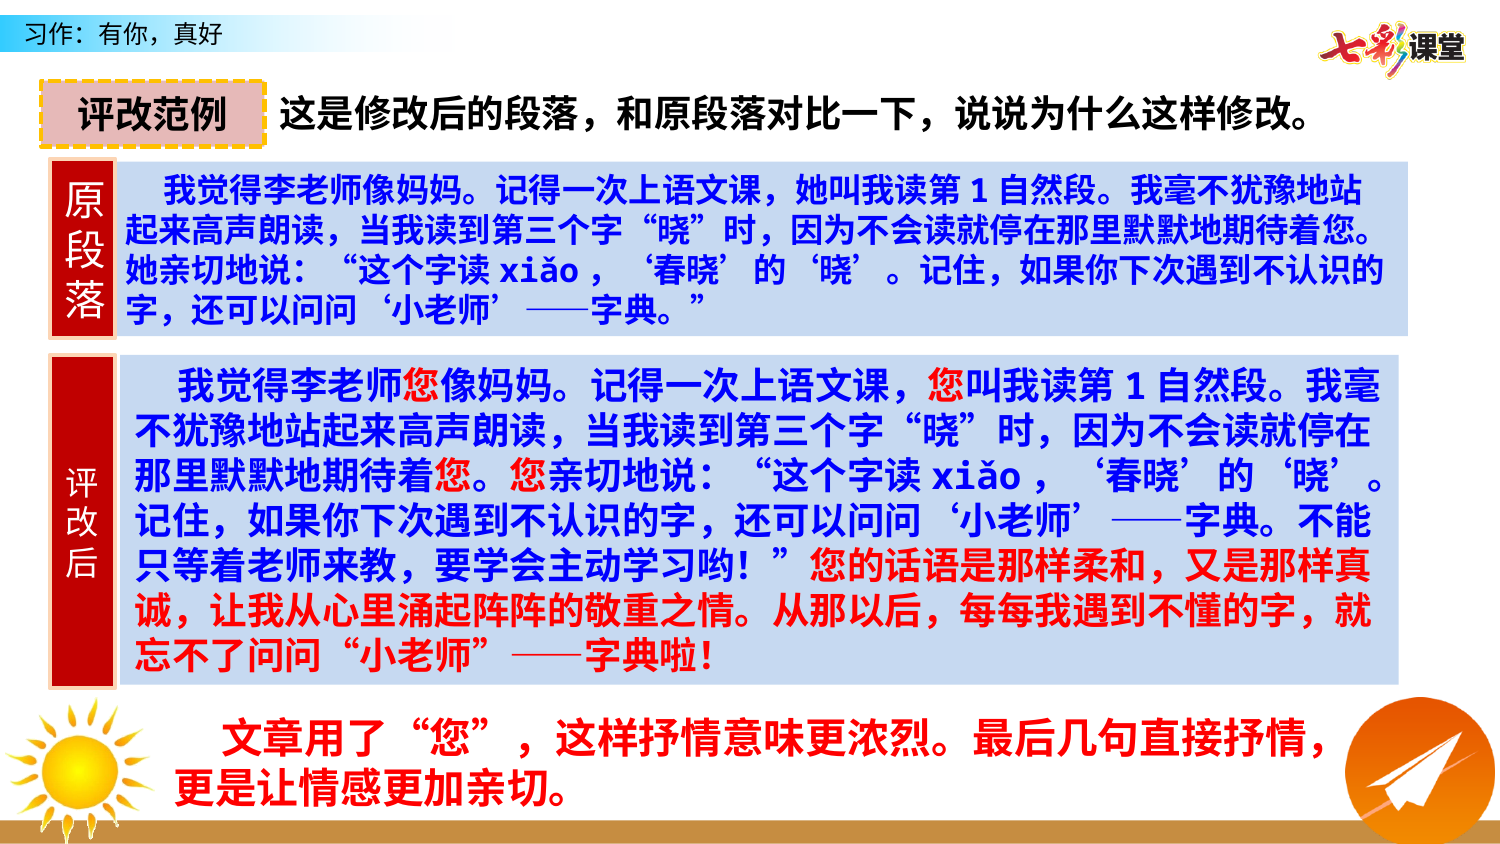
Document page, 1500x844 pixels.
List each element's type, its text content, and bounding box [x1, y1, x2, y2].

text_box 原段落 [48, 157, 117, 340]
text_box 我觉得李老师像妈妈。记得一次上语文课，她叫我读第1自然段。我毫不犹豫地站起来高声朗读，当我读到第三个字“晓”时，因为不会读就停在那里默默地期待着您。她亲切地说：“这个字读xiǎo，‘春晓’的‘晓’。记住，如果你下次遇到不认识的字，还可以问问‘小老师’——字典。” [117, 161, 1408, 337]
text_box 评改后 [48, 353, 117, 690]
text_box 这是修改后的段落，和原段落对比一下，说说为什么这样修改。 [264, 82, 1339, 143]
picture [1345, 697, 1495, 844]
text_box 文章用了“您”，这样抒情意味更浓烈。最后几句直接抒情，更是让情感更加亲切。 [158, 704, 1361, 820]
picture [1316, 20, 1468, 80]
picture [5, 697, 155, 844]
text_box 我觉得李老师您像妈妈。记得一次上语文课，您叫我读第1自然段。我毫不犹豫地站起来高声朗读，当我读到第三个字“晓”时，因为不会读就停在那里默默地期待着您。您亲切地说：“这个字读xiǎo，‘春晓’的‘晓’。记住，如果你下次遇到不认识的字，还可以问问‘小老师’——字典。不能只等着老师来教，要学会主动学习哟！”您的话语是那样柔和，又是那样真诚，让我从心里涌起阵阵的敬重之情。从那以后，每每我遇到不懂的字，就忘不了问问“小老师”——字典啦！ [120, 354, 1399, 685]
text_box 评改范例 [39, 79, 267, 149]
